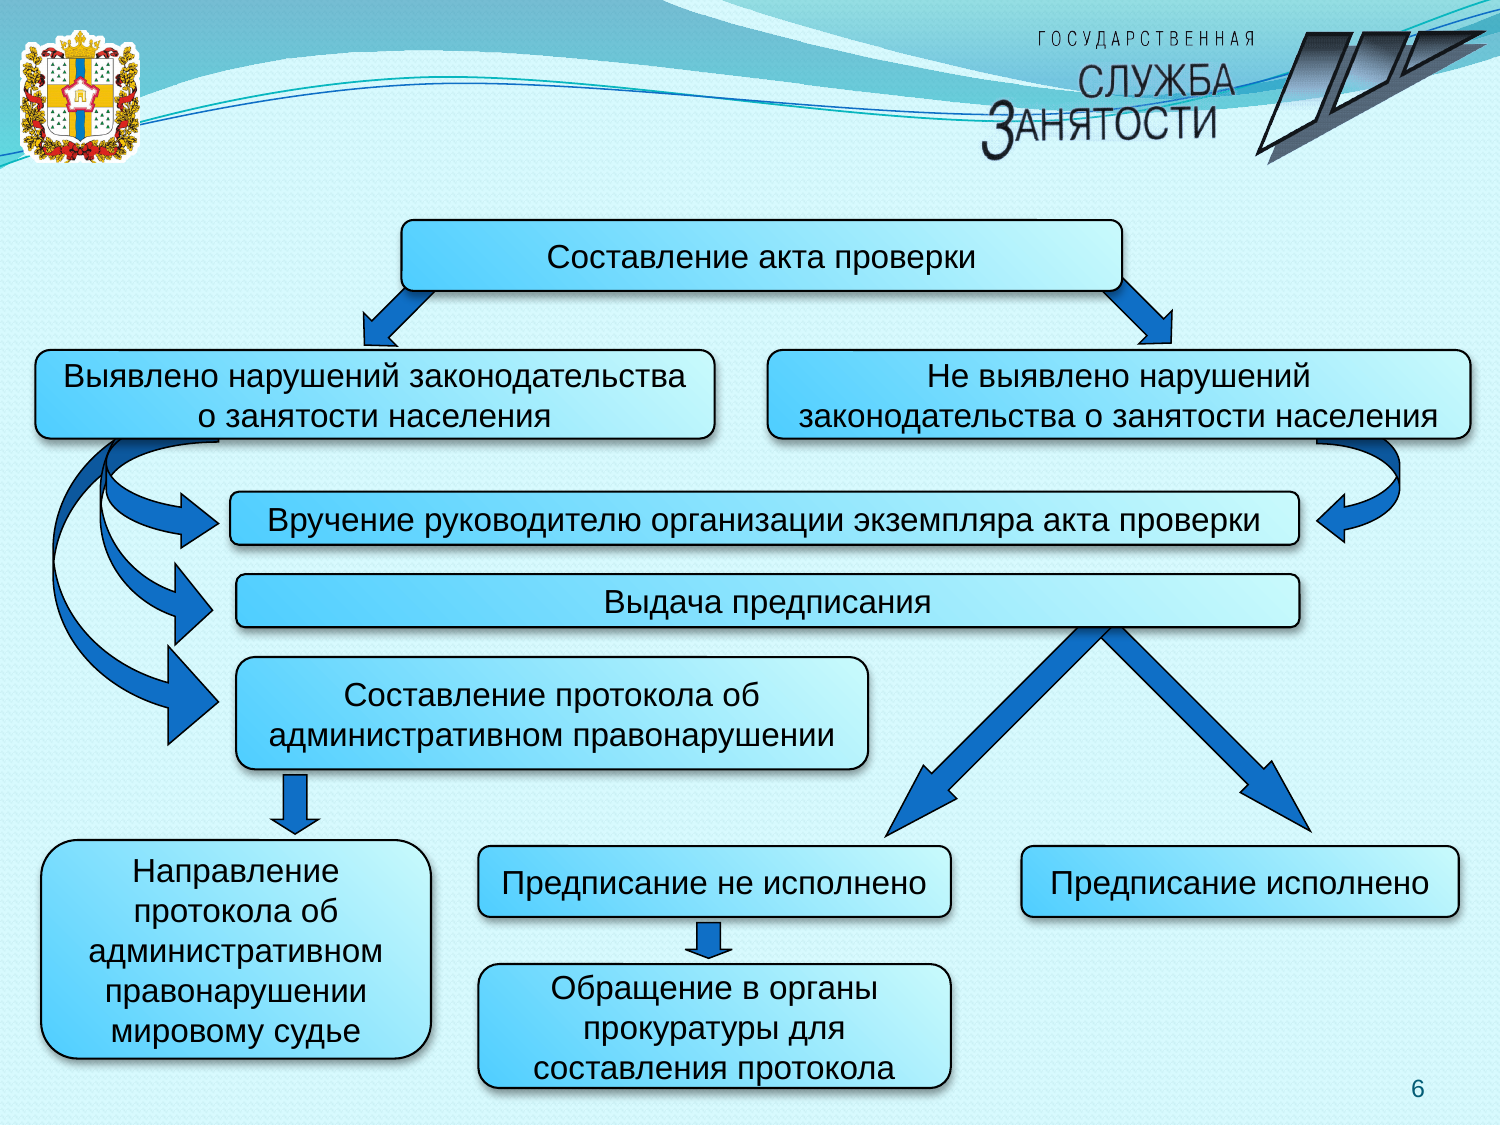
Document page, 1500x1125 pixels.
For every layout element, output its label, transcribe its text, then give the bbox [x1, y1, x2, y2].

text_box Предписание исполнено [1019, 843, 1461, 919]
text_box [1115, 287, 1173, 344]
text_box Направление протокола об административном правонарушении мировому судье [39, 837, 434, 1061]
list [19, 30, 140, 163]
text_box [106, 452, 219, 548]
text_box Предписание не исполнено [476, 843, 953, 919]
text_box [885, 640, 1099, 837]
text_box Составление акта проверки [399, 217, 1125, 293]
text_box [1103, 640, 1311, 832]
text_box 6 [1299, 1042, 1425, 1103]
text_box [100, 459, 213, 645]
text_box Выявлено нарушений законодательства о занятости населения [33, 347, 717, 441]
text_box [1316, 452, 1400, 543]
text_box [53, 452, 219, 745]
text_box Не выявлено нарушений законодательства о занятости населения [765, 347, 1473, 441]
picture [960, 0, 1500, 200]
text_box Составление протокола об административном правонарушении [234, 654, 871, 772]
text_box Вручение руководителю организации экземпляра акта проверки [228, 489, 1302, 547]
text_box Выдача предписания [234, 572, 1302, 630]
text_box [271, 774, 319, 835]
text_box Обращение в органы прокуратуры для составления протокола [476, 961, 953, 1091]
text_box [363, 293, 423, 347]
text_box [685, 922, 733, 959]
